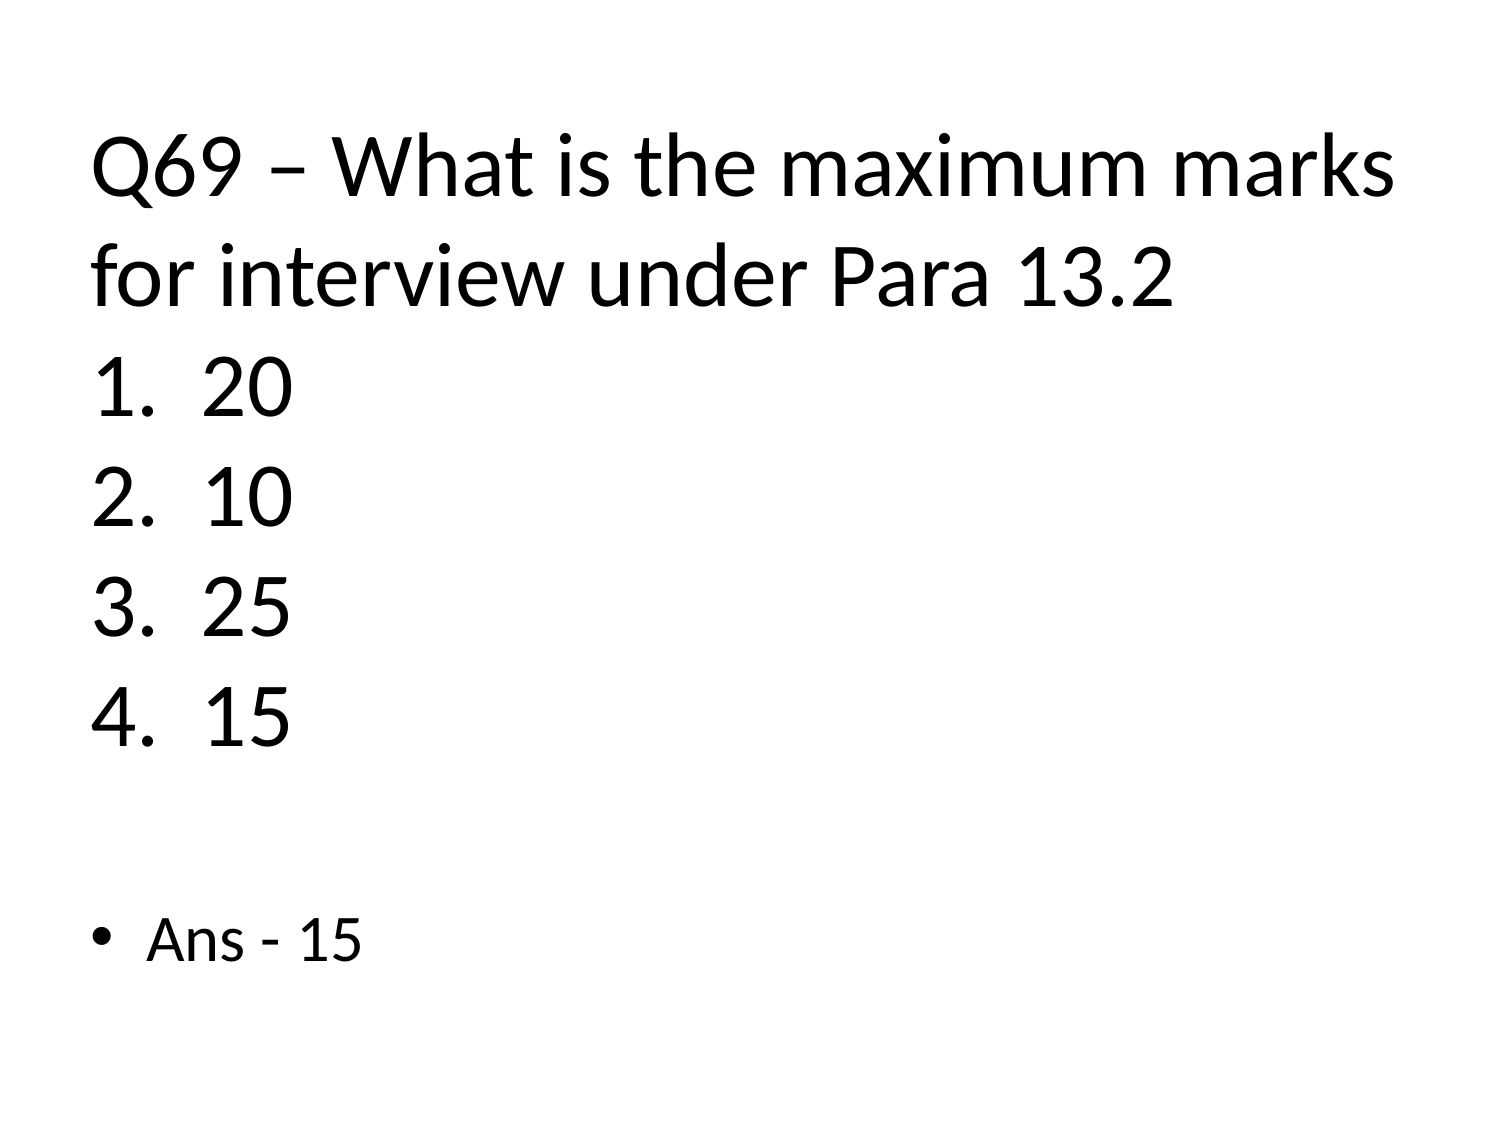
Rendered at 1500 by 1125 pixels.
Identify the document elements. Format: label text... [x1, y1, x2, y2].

list Ans - 15 [75, 887, 1425, 1005]
title Q69 – What is the maximum marks for interview under Para 13.2 1. 20 2. 10 3. 25 4. 15 [75, 45, 1425, 825]
